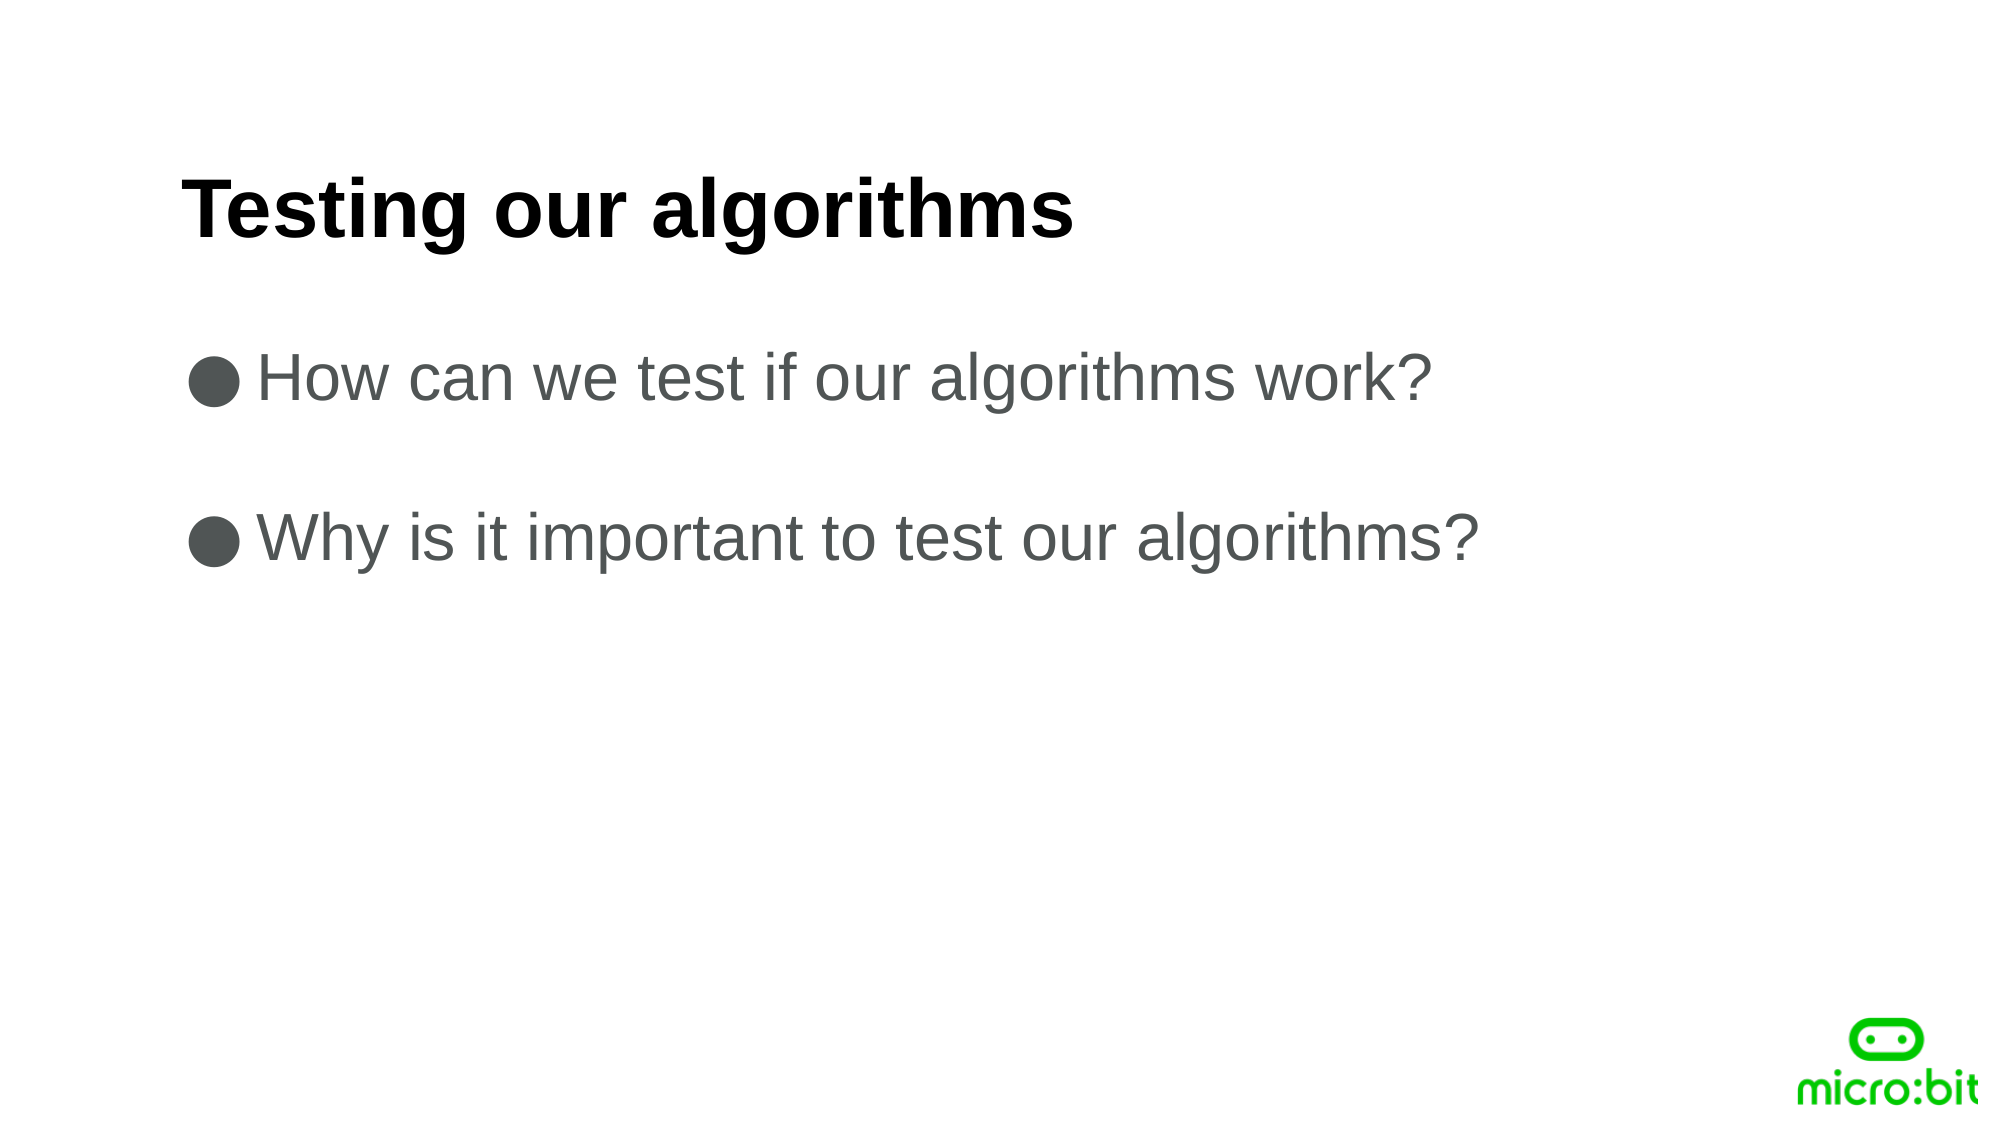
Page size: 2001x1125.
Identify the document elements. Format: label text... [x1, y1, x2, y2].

text_box Testing our algorithms How can we test if our algorithms work? Why is it important to test our algorithms? [166, 60, 1918, 884]
picture [1797, 1017, 1978, 1106]
